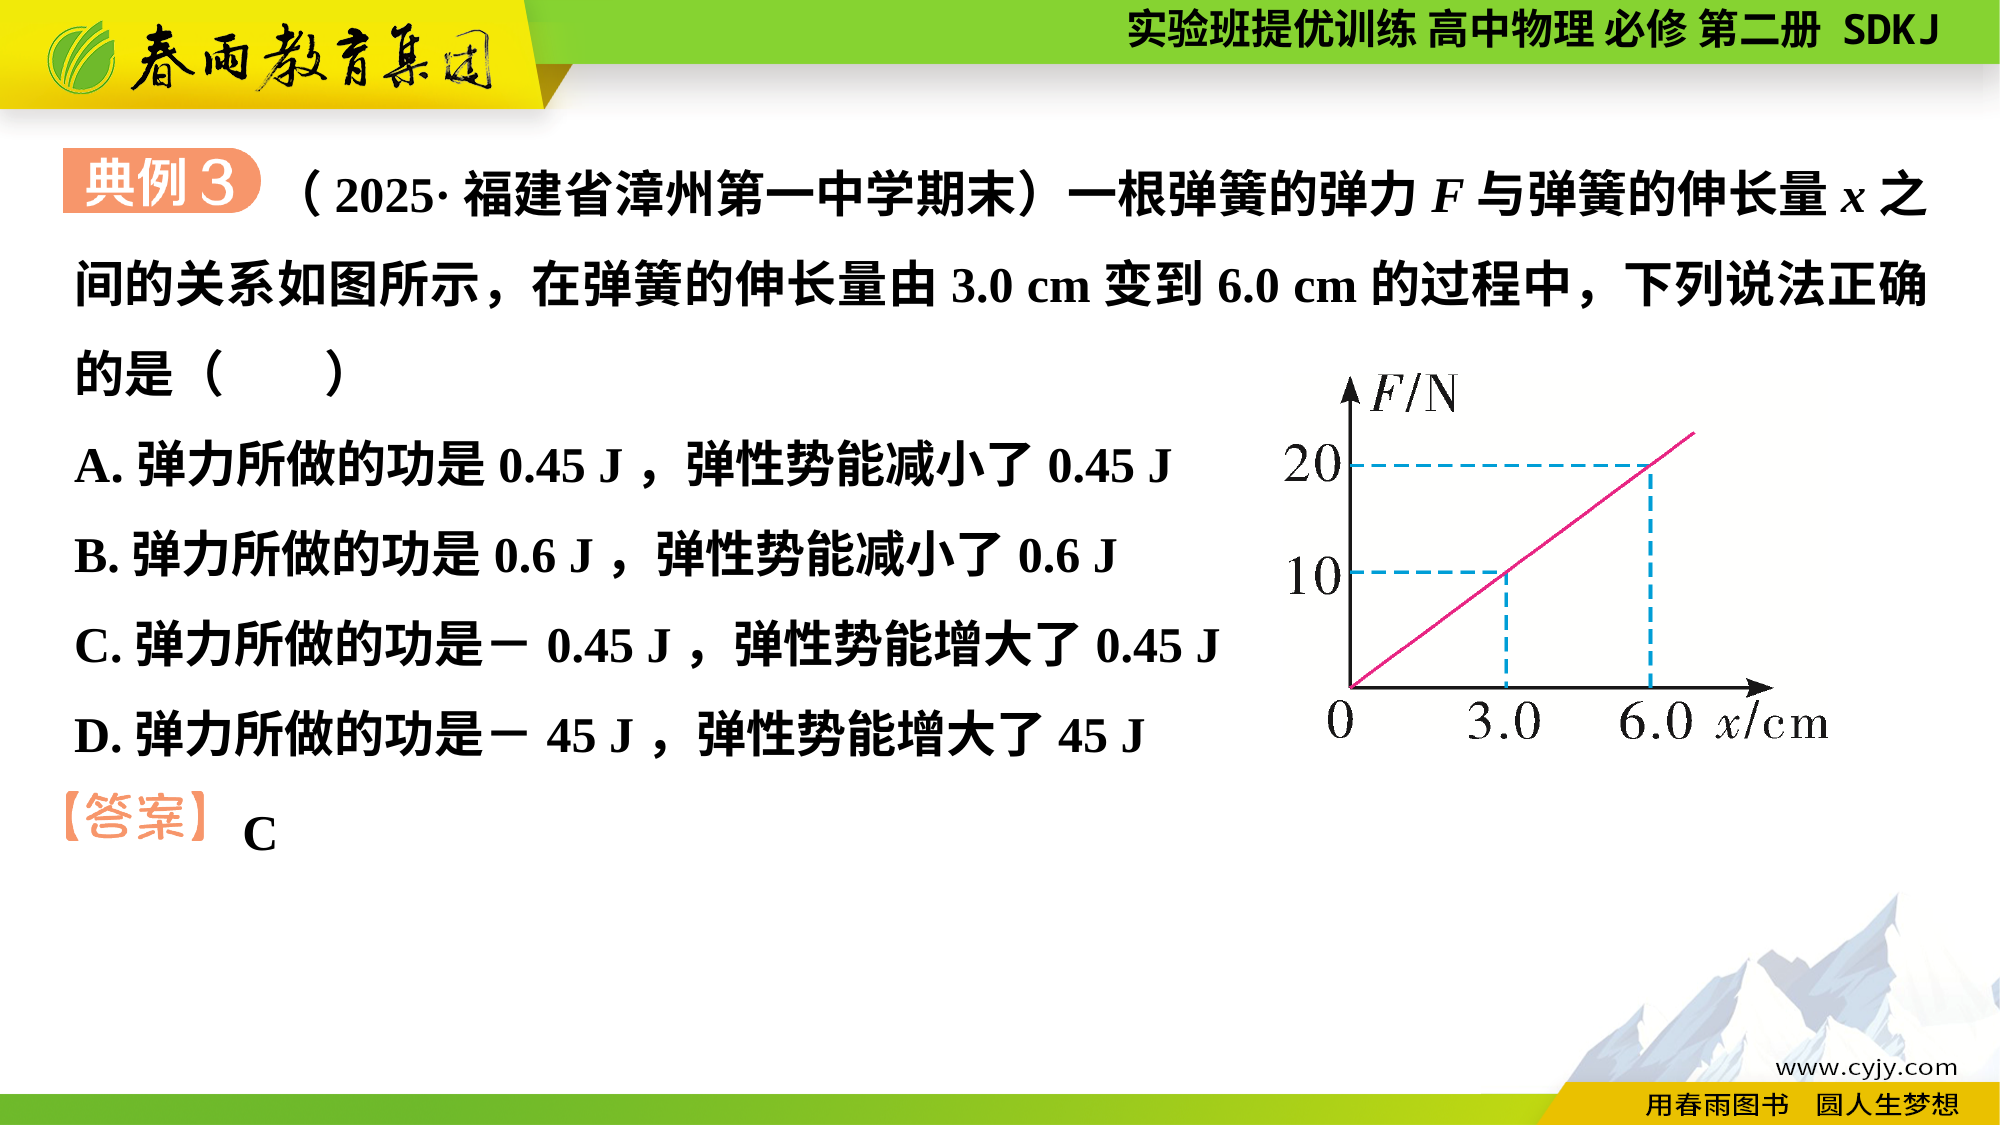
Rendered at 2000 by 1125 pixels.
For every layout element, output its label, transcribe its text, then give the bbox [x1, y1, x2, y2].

list （2025·福建省漳州第一中学期末）一根弹簧的弹力F与弹簧的伸长量x之间的关系如图所示，在弹簧的伸长量由3.0 cm变到6.0 cm的过程中，下列说法正确的是（ ） A.弹力所做的功是0.45 J，弹性势能减小了0.45 J B.弹力所做的功是0.6 J，弹性势能减小了0.6 J C.弹力所做的功是－0.45 J，弹性势能增大了0.45 J D.弹力所做的功是－45 J，弹性势能增大了45 J [59, 125, 1944, 777]
picture [0, 0, 2000, 1125]
text_box C [227, 763, 294, 868]
